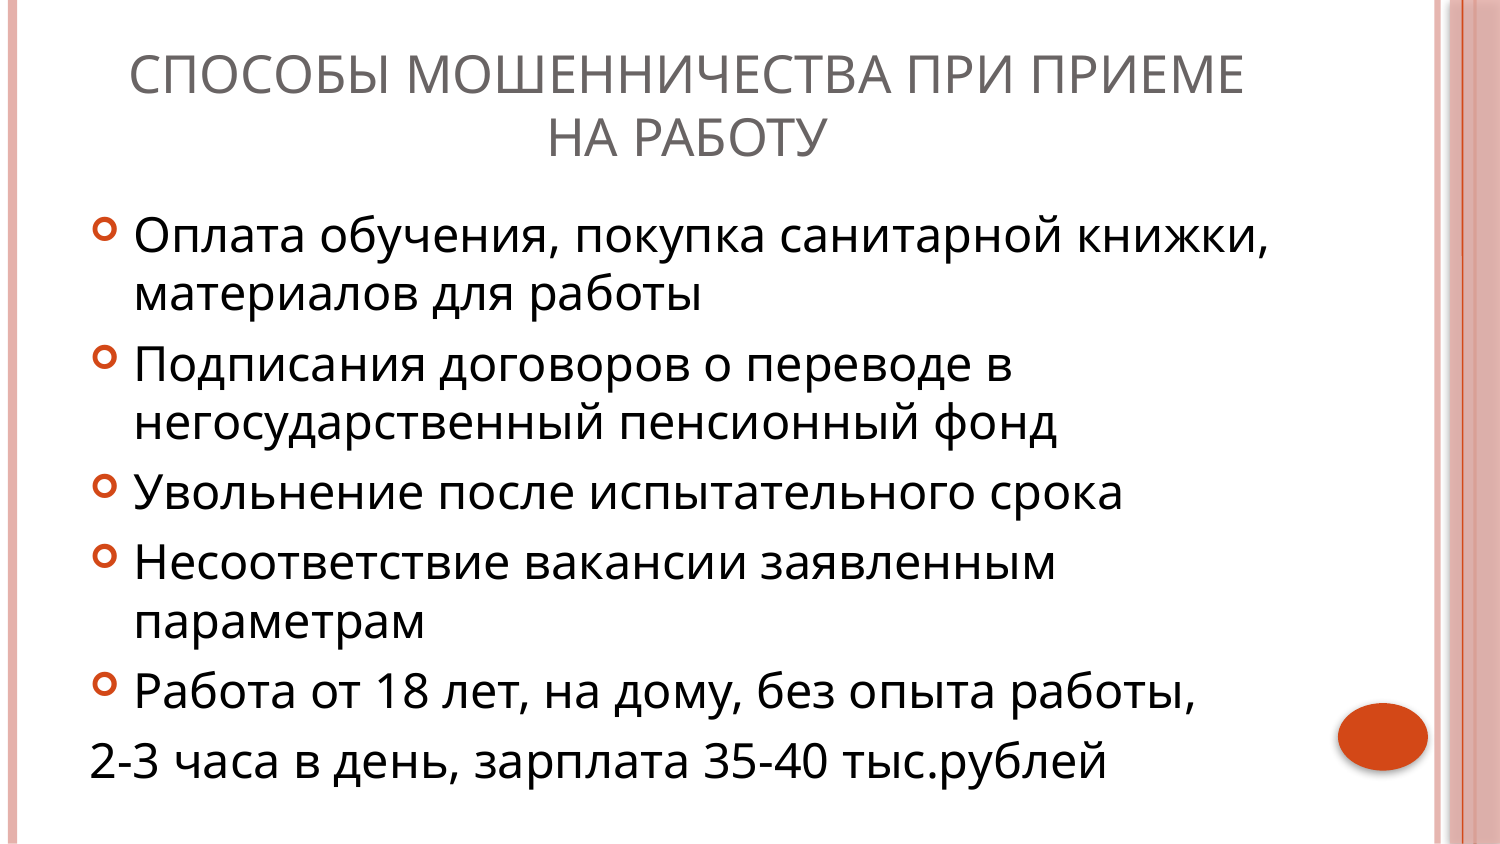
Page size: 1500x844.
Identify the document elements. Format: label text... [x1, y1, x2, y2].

title Способы мошенничества при приеме на работу [75, 33, 1300, 175]
list Оплата обучения, покупка санитарной книжки, материалов для работы Подписания договоров о переводе в негосударственный пенсионный фонд Увольнение после испытательного срока Несоответствие вакансии заявленным параметрам Работа от 18 лет, на дому, без опыта работы, 2-3 часа в день, зарплата 35-40 тыс.рублей [75, 196, 1300, 797]
